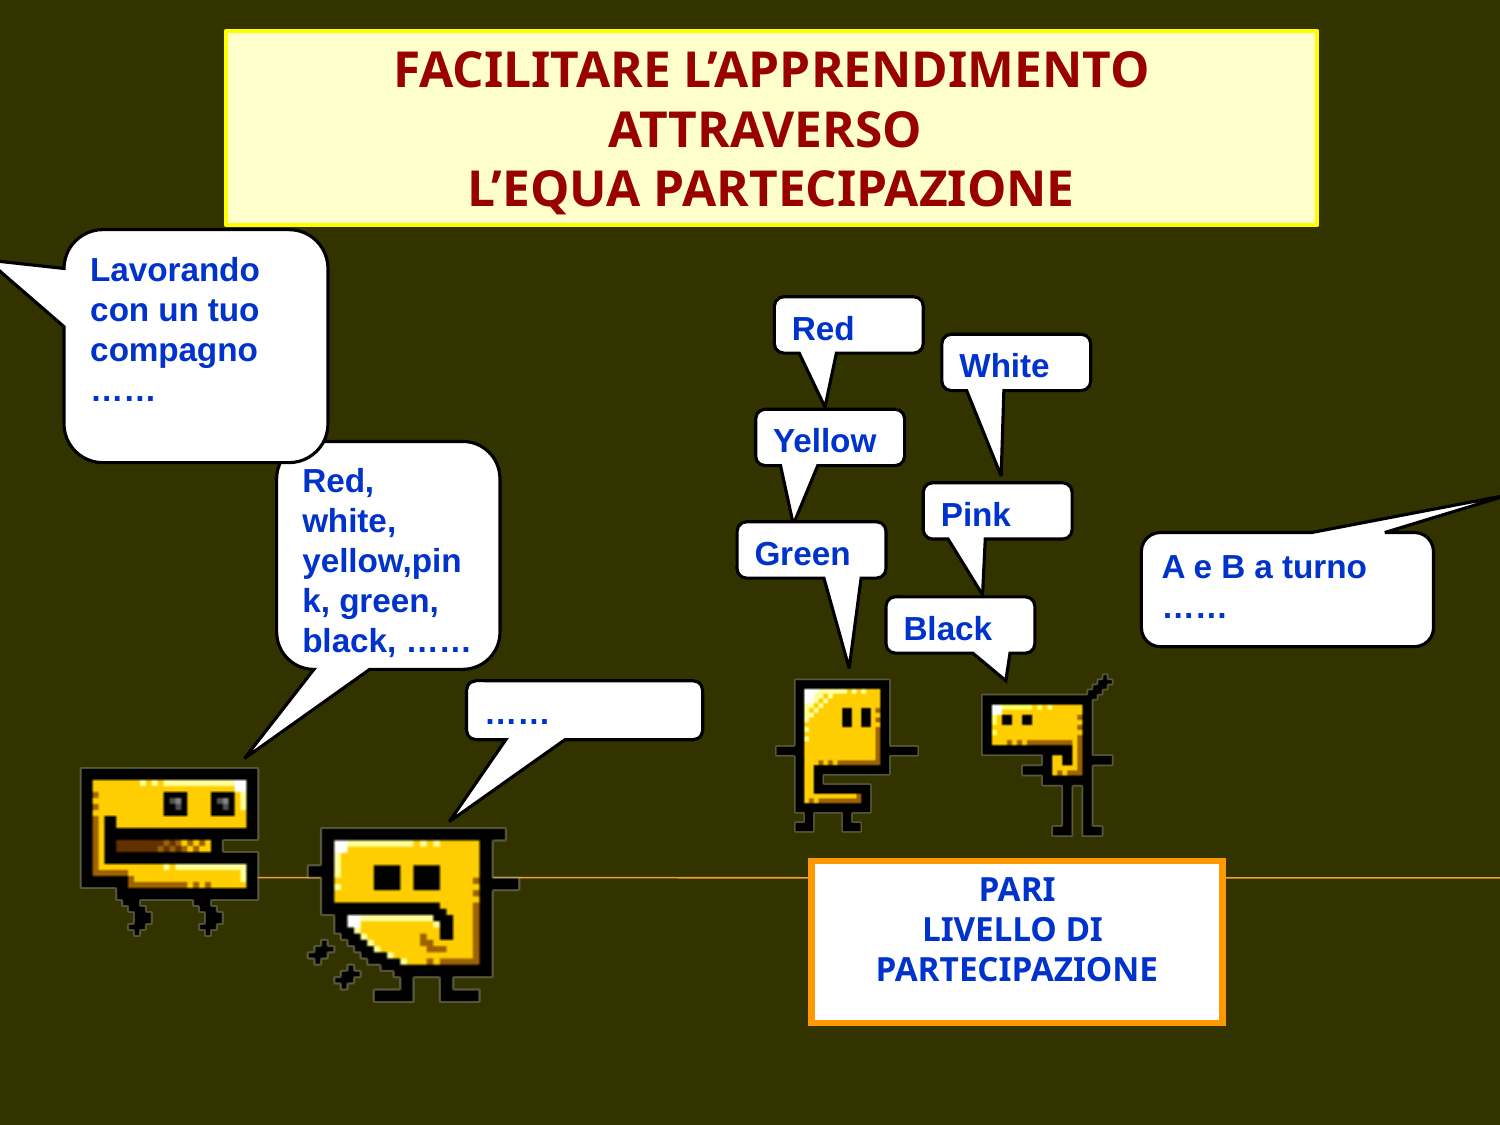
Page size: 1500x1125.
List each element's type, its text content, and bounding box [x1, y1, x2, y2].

title FACILITARE L’APPRENDIMENTO ATTRAVERSO L’EQUA PARTECIPAZIONE [226, 31, 1317, 225]
text_box [49, 317, 53, 450]
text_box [63, 229, 1434, 1031]
text_box [49, 224, 1400, 265]
